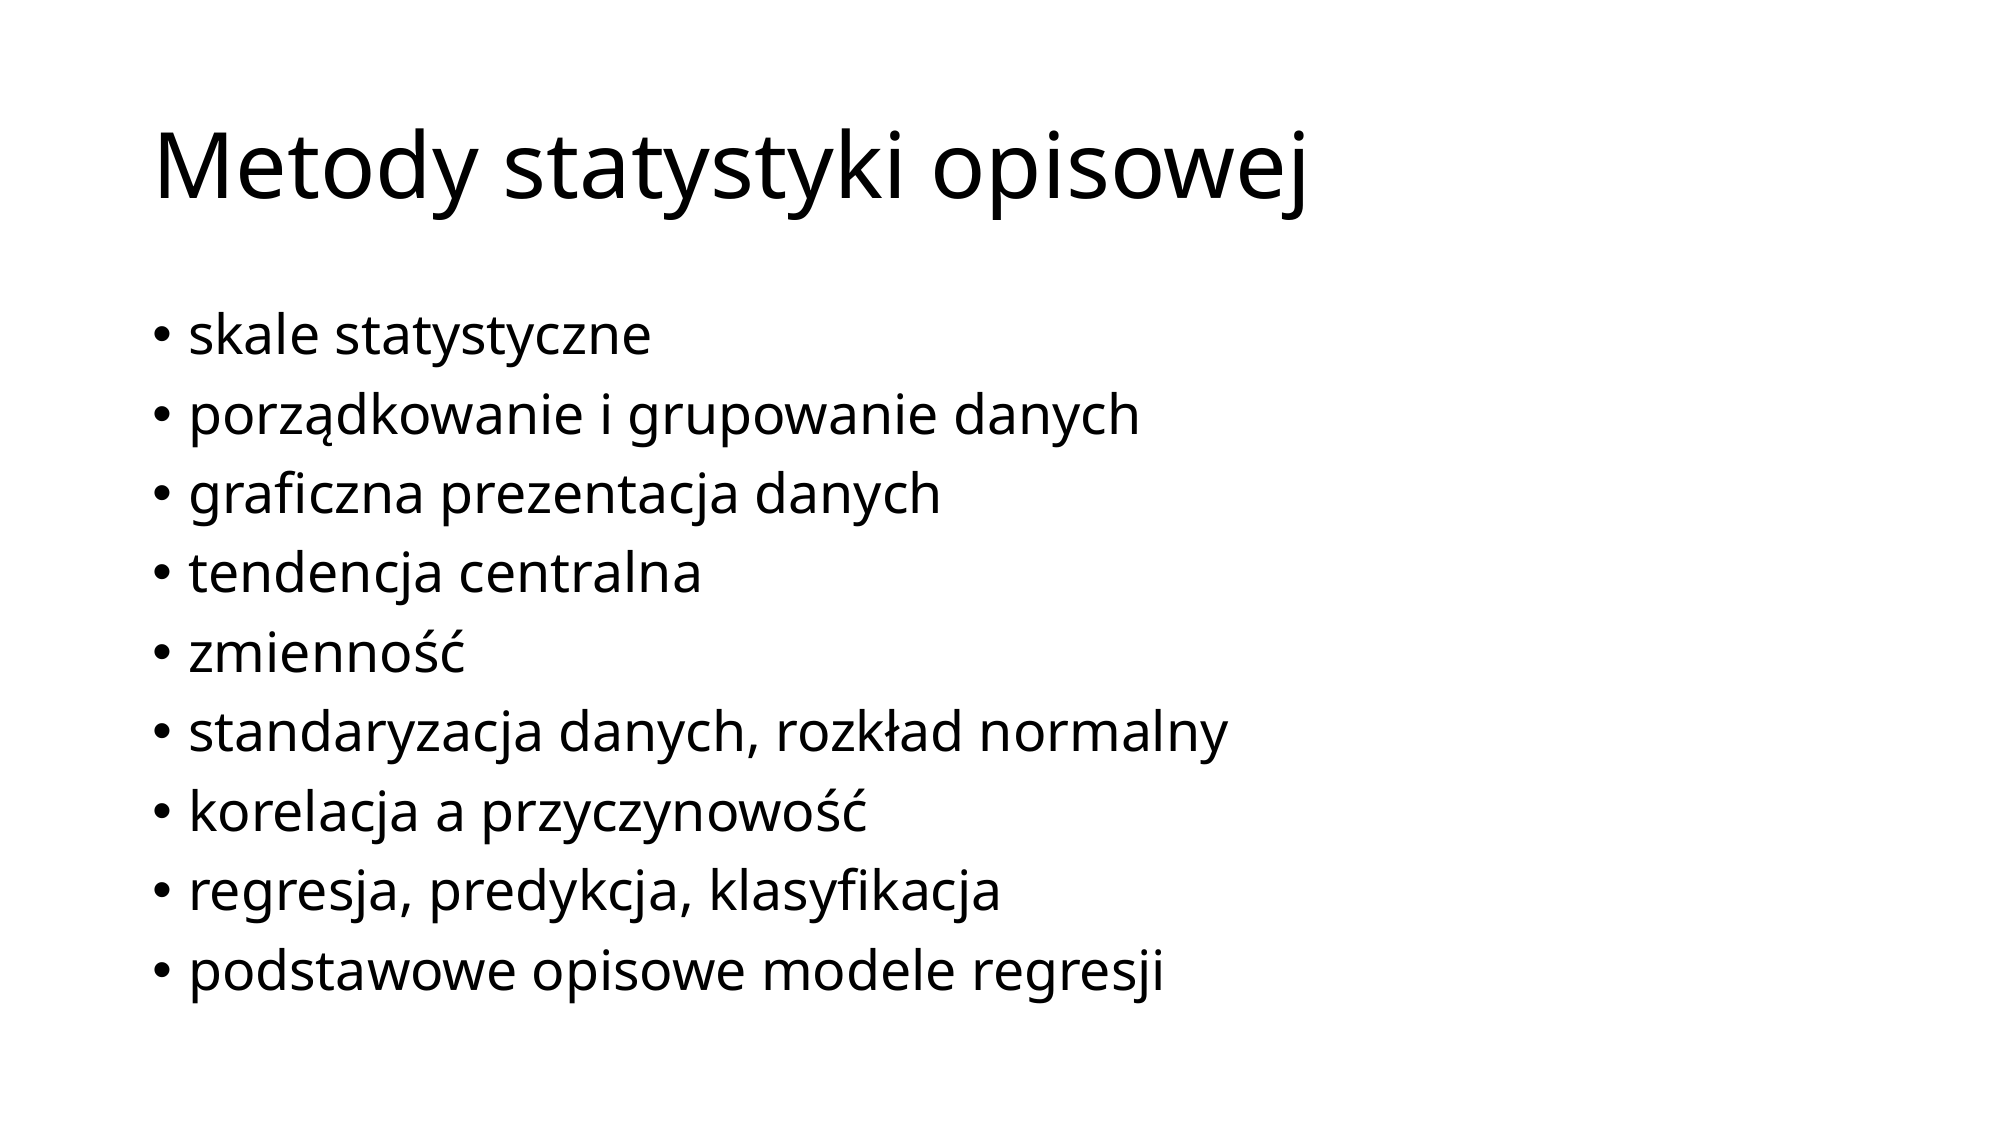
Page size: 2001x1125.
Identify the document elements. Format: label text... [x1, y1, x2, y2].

title Metody statystyki opisowej [137, 59, 1863, 278]
list skale statystyczne porządkowanie i grupowanie danych graficzna prezentacja danych tendencja centralna zmienność standaryzacja danych, rozkład normalny korelacja a przyczynowość regresja, predykcja, klasyfikacja podstawowe opisowe modele regresji [137, 299, 1863, 1014]
